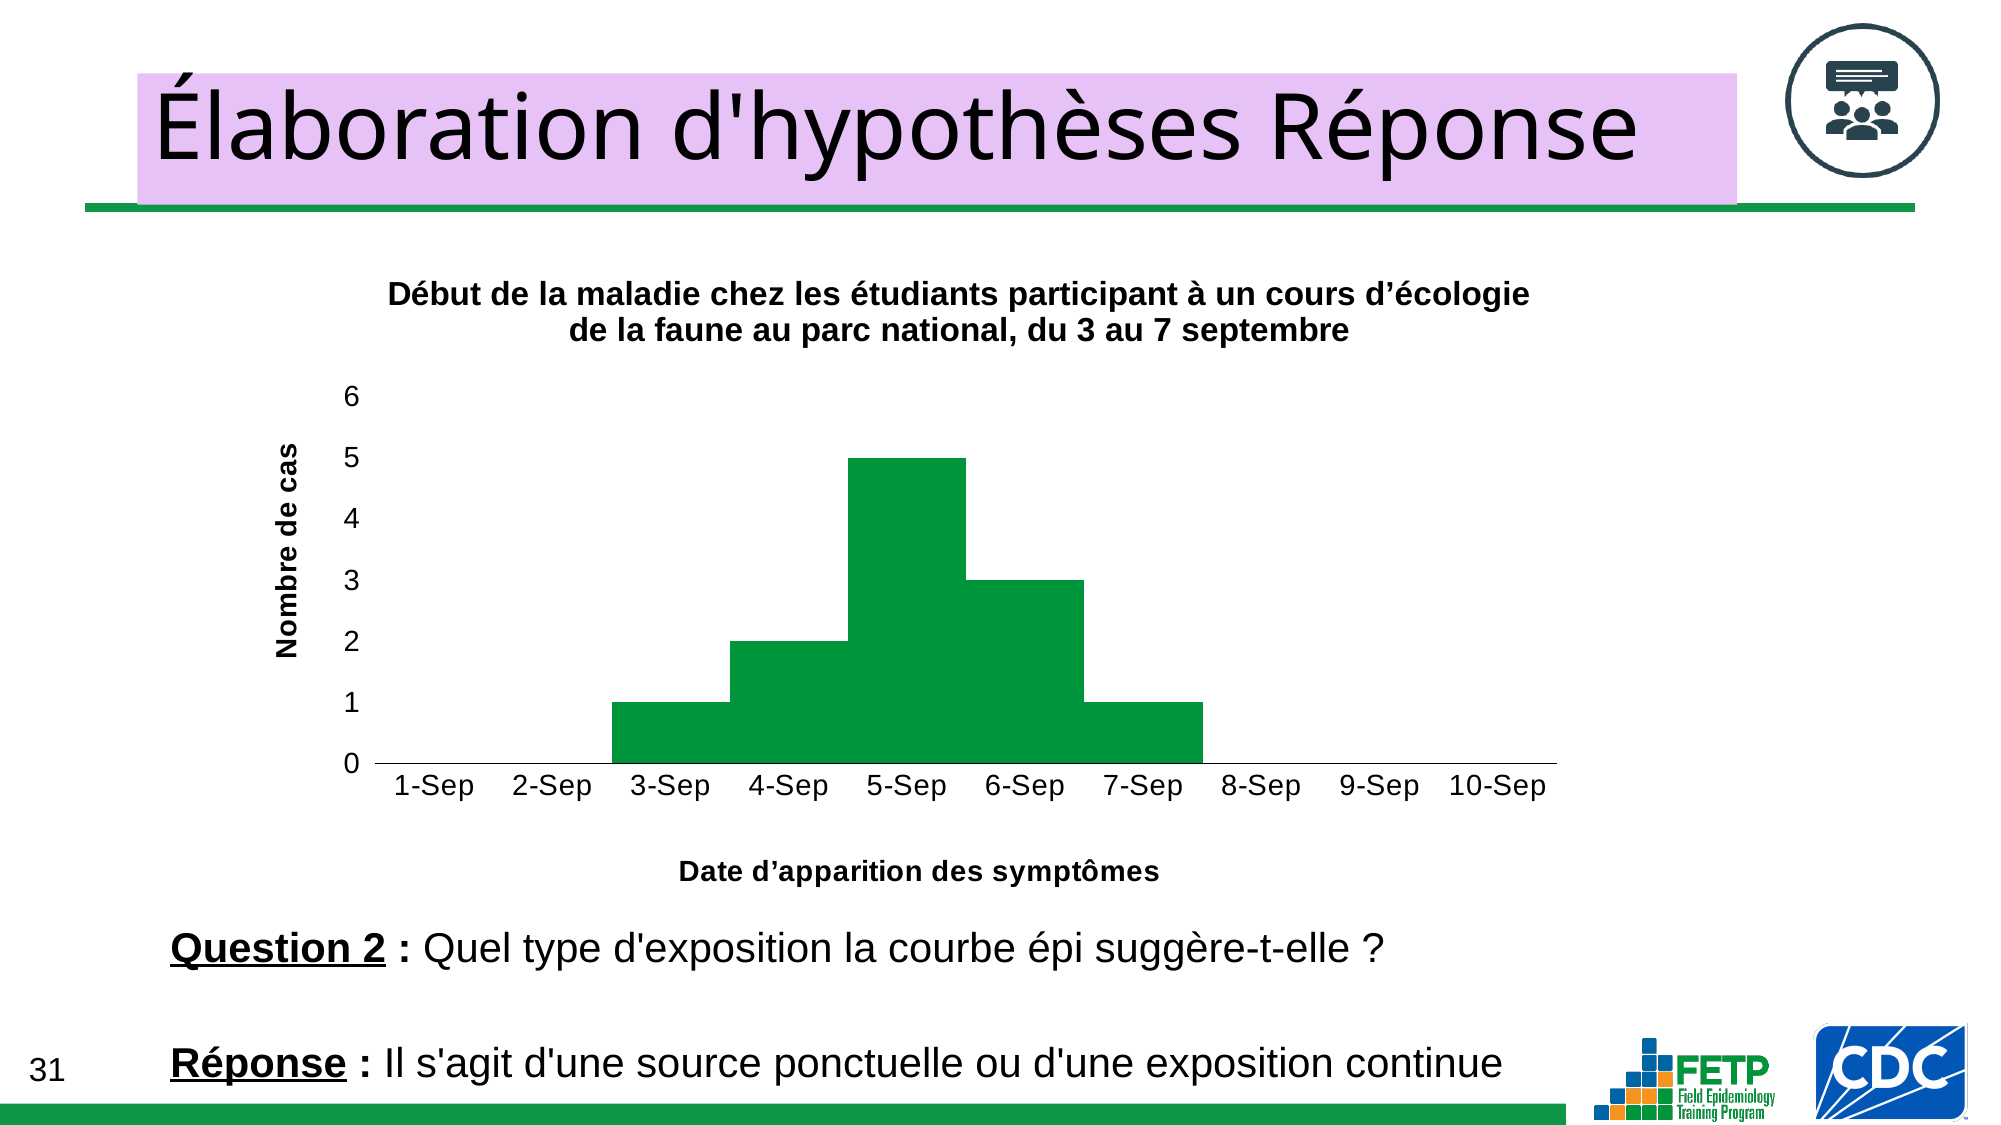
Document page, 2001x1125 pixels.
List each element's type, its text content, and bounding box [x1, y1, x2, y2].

title Élaboration d'hypothèses Réponse [137, 73, 1738, 205]
text_box Question 2 : Quel type d'exposition la courbe épi suggère-t-elle ? Réponse : Il s'agit d'une source ponctuelle ou d'une exposition continue [155, 905, 1857, 1093]
picture [1594, 1093, 1775, 1122]
picture [1813, 1023, 1968, 1122]
chart [214, 219, 1694, 901]
picture [1785, 23, 1940, 178]
